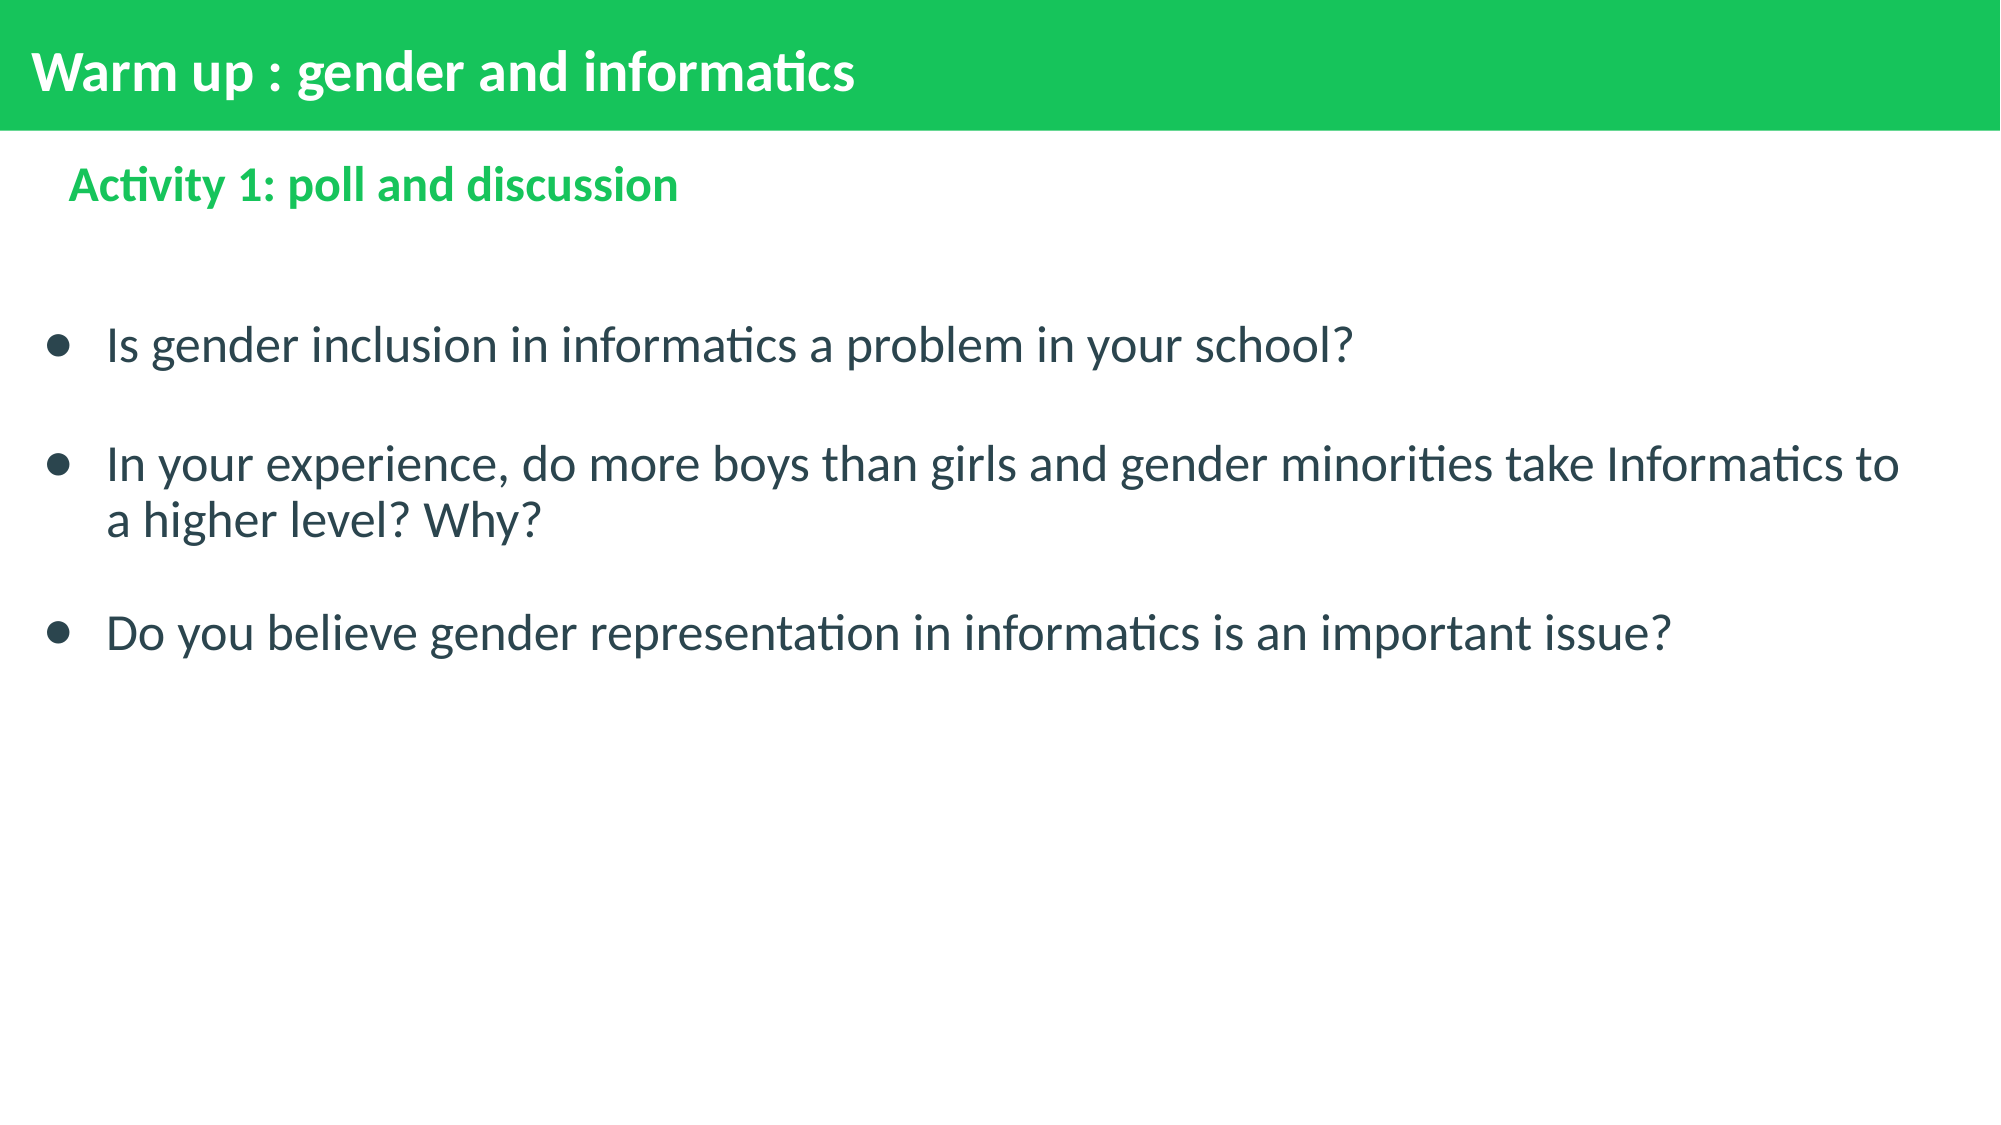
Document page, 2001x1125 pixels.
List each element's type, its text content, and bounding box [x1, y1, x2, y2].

list Activity 1: poll and discussion [16, 140, 1976, 231]
list Is gender inclusion in informatics a problem in your school? In your experience, do more boys than girls and gender minorities take Informatics to a higher level? Why? Do you believe gender representation in informatics is an important issue? [16, 310, 1935, 1112]
title Warm up : gender and informatics [16, 13, 1976, 131]
